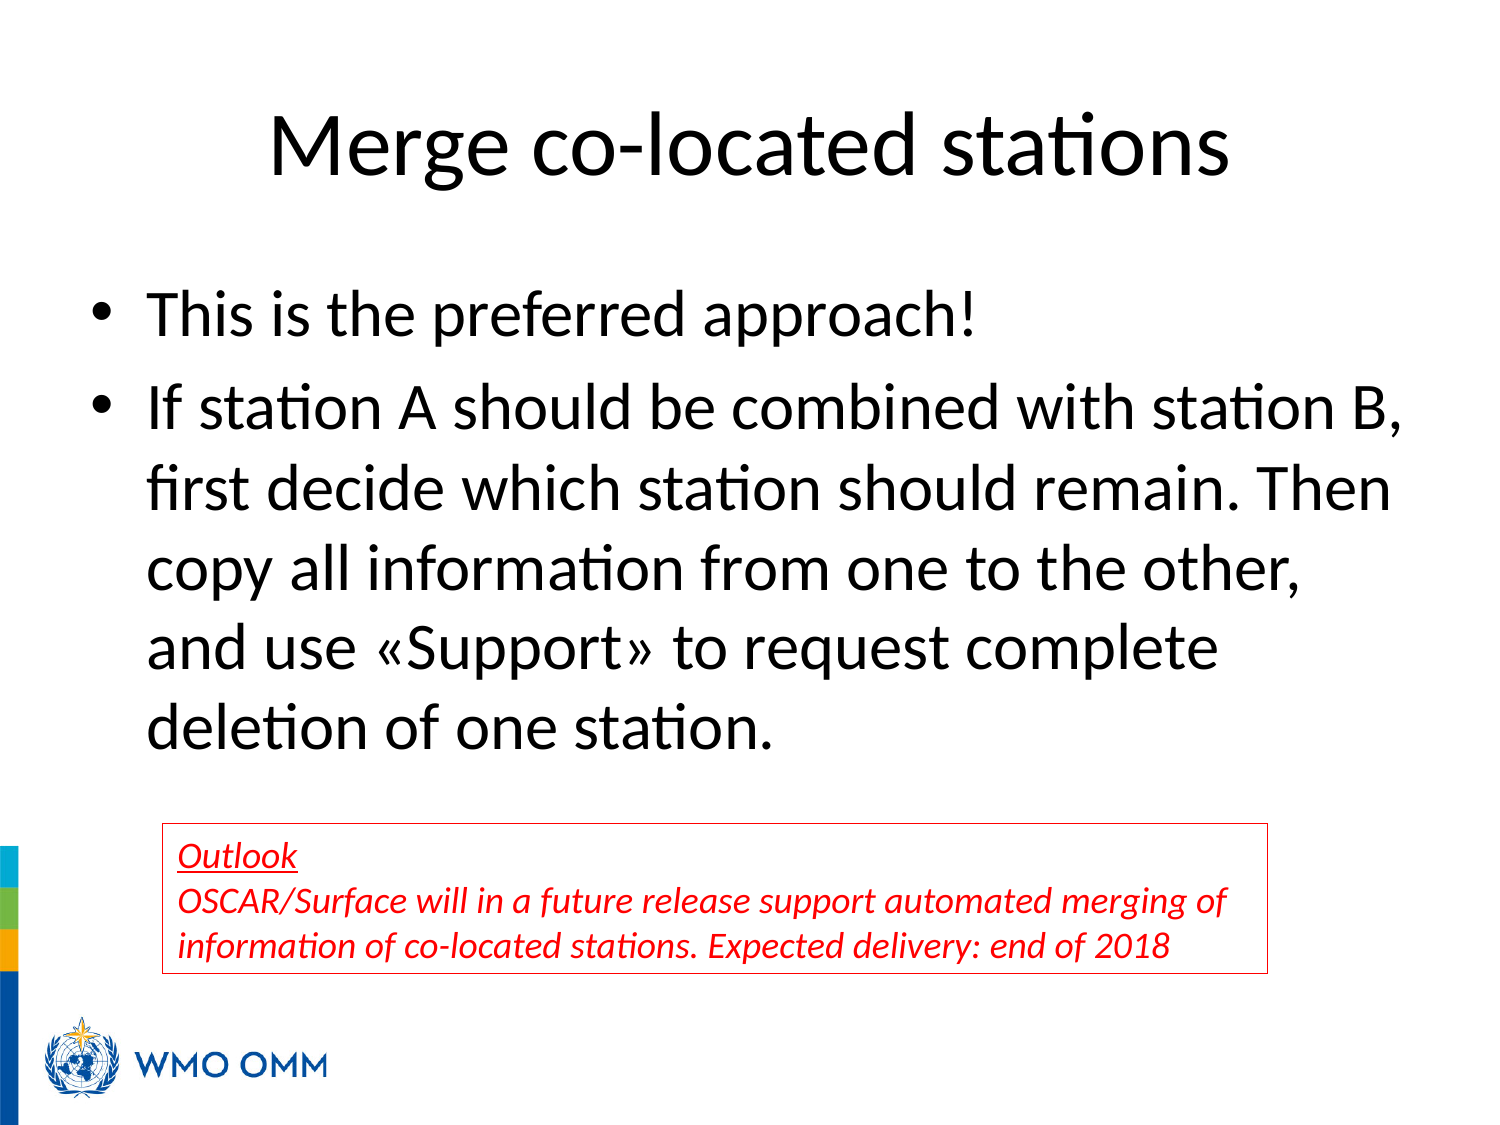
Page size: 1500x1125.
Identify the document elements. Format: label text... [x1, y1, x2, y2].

title Merge co-located stations [75, 45, 1425, 233]
text_box Outlook OSCAR/Surface will in a future release support automated merging of information of co-located stations. Expected delivery: end of 2018 [162, 823, 1268, 974]
picture [0, 845, 327, 1125]
list This is the preferred approach! If station A should be combined with station B, first decide which station should remain. Then copy all information from one to the other, and use «Support» to request complete deletion of one station. [75, 262, 1425, 1005]
